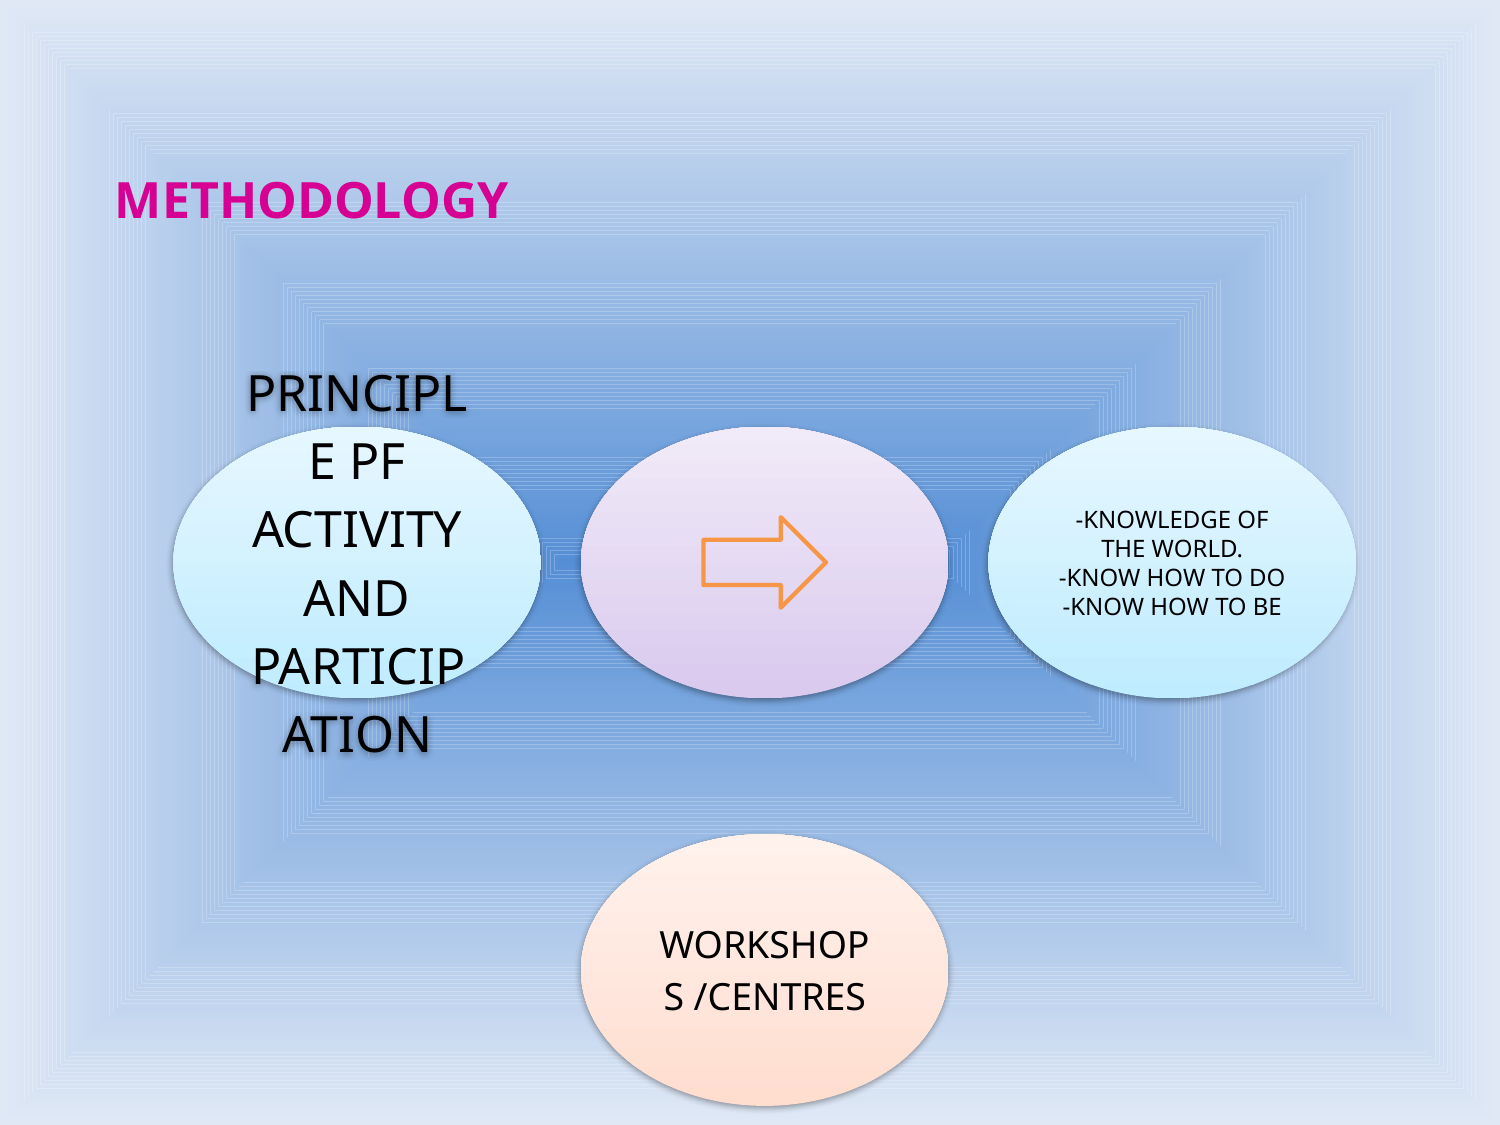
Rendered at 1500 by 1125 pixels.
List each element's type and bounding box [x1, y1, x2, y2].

list [29, 18, 1500, 1107]
